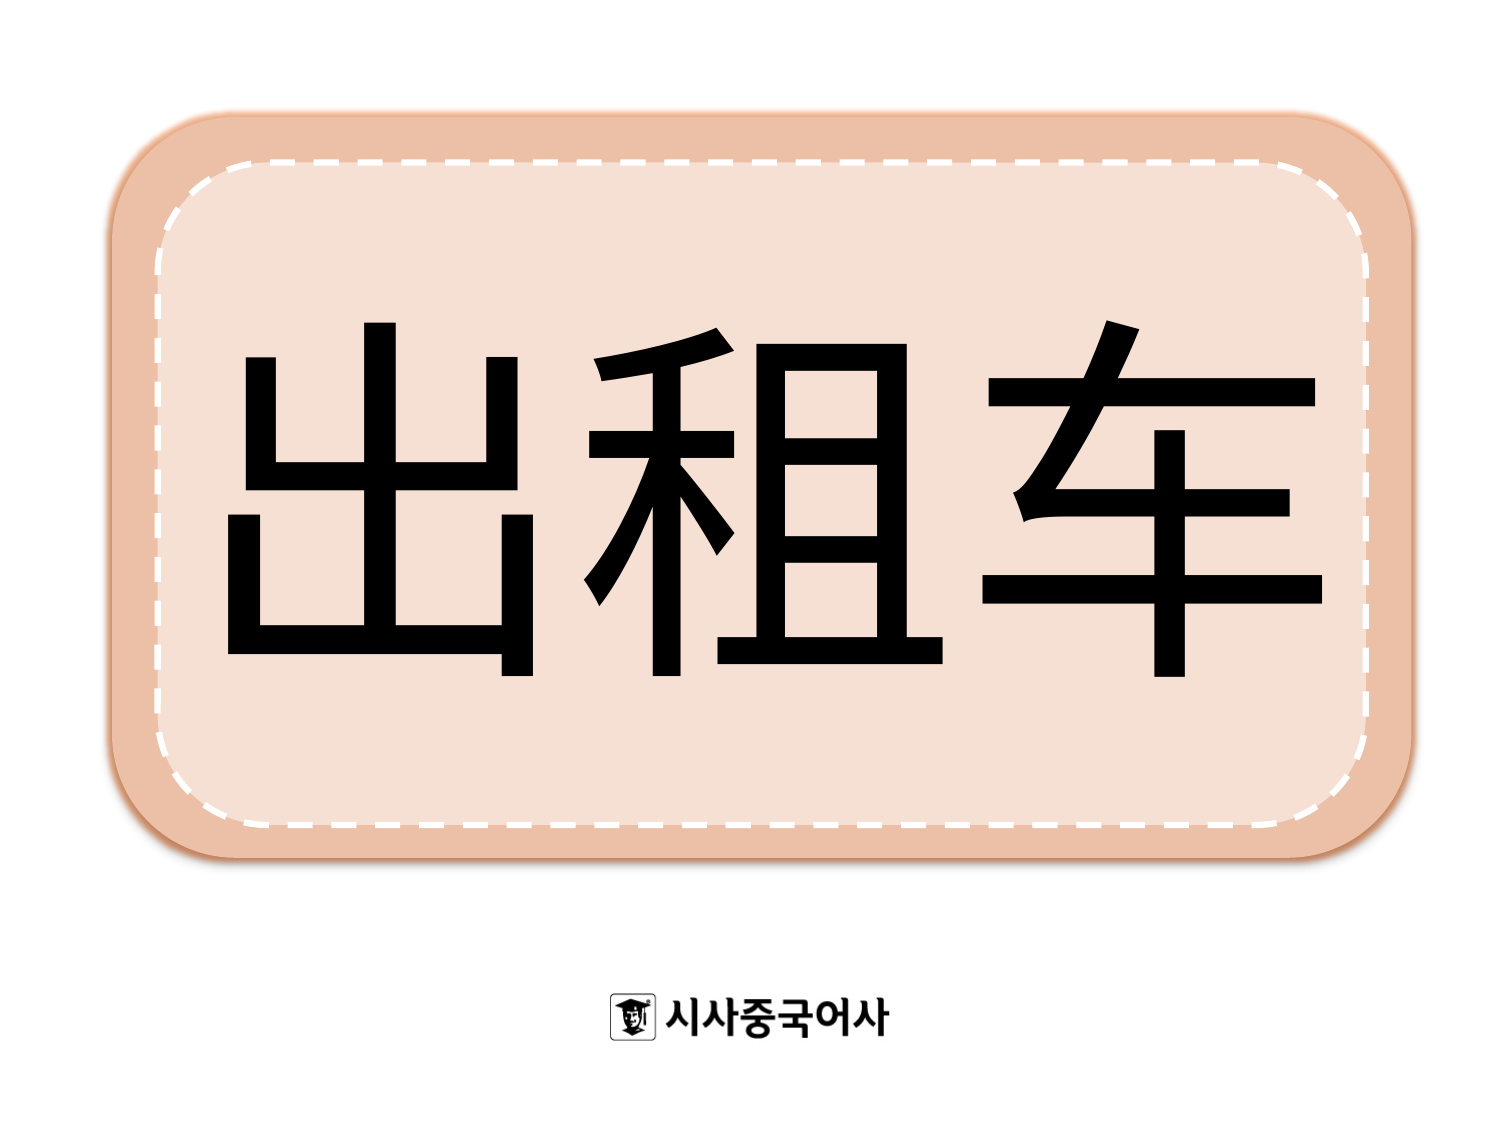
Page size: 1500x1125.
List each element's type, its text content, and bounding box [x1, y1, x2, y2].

text_box 出租车 [162, 160, 1371, 824]
picture [602, 987, 898, 1047]
